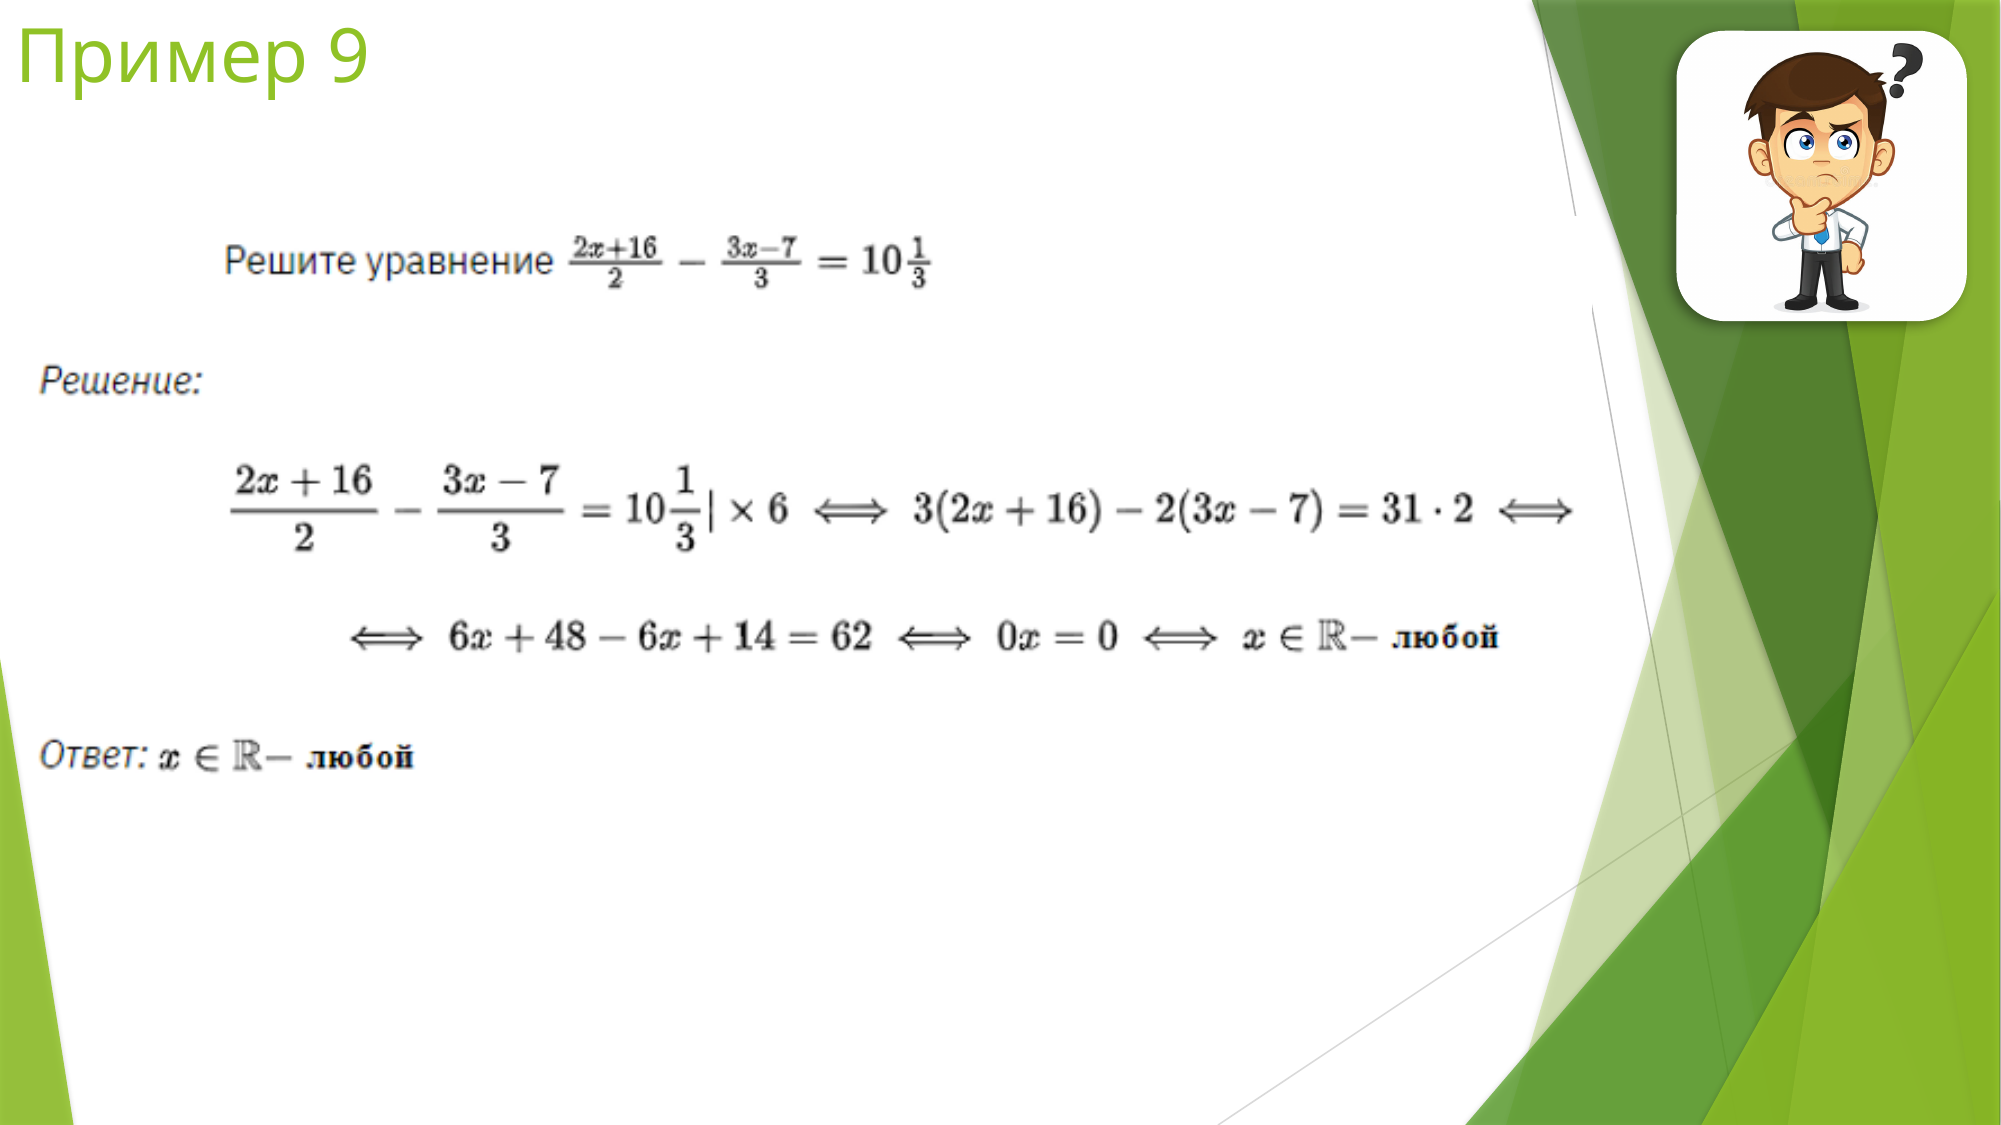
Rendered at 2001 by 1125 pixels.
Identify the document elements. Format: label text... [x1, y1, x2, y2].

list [33, 216, 1592, 797]
picture [1675, 30, 1968, 322]
title Пример 9 [0, 0, 1411, 217]
